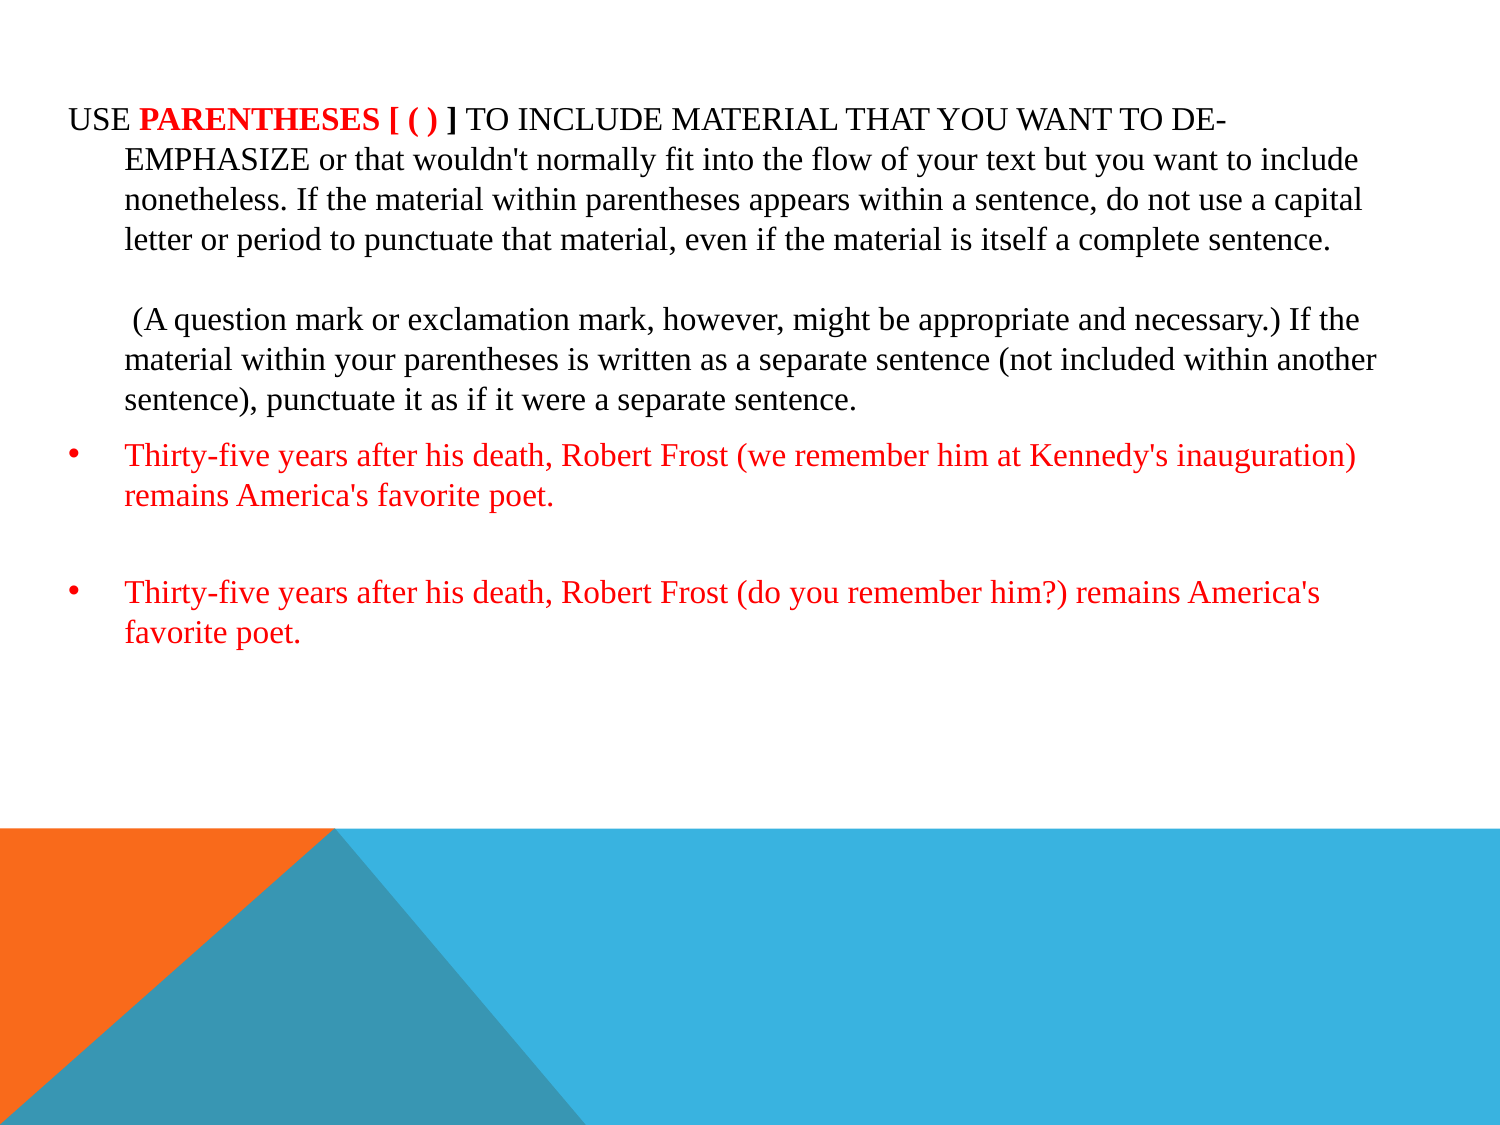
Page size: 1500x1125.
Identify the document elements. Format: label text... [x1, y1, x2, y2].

list Use parentheses [ ( ) ] to include material that you want to de-emphasize or that wouldn't normally fit into the flow of your text but you want to include nonetheless. If the material within parentheses appears within a sentence, do not use a capital letter or period to punctuate that material, even if the material is itself a complete sentence. (A question mark or exclamation mark, however, might be appropriate and necessary.) If the material within your parentheses is written as a separate sentence (not included within another sentence), punctuate it as if it were a separate sentence. Thirty-five years after his death, Robert Frost (we remember him at Kennedy's inauguration) remains America's favorite poet. Thirty-five years after his death, Robert Frost (do you remember him?) remains America's favorite poet. [53, 90, 1436, 780]
